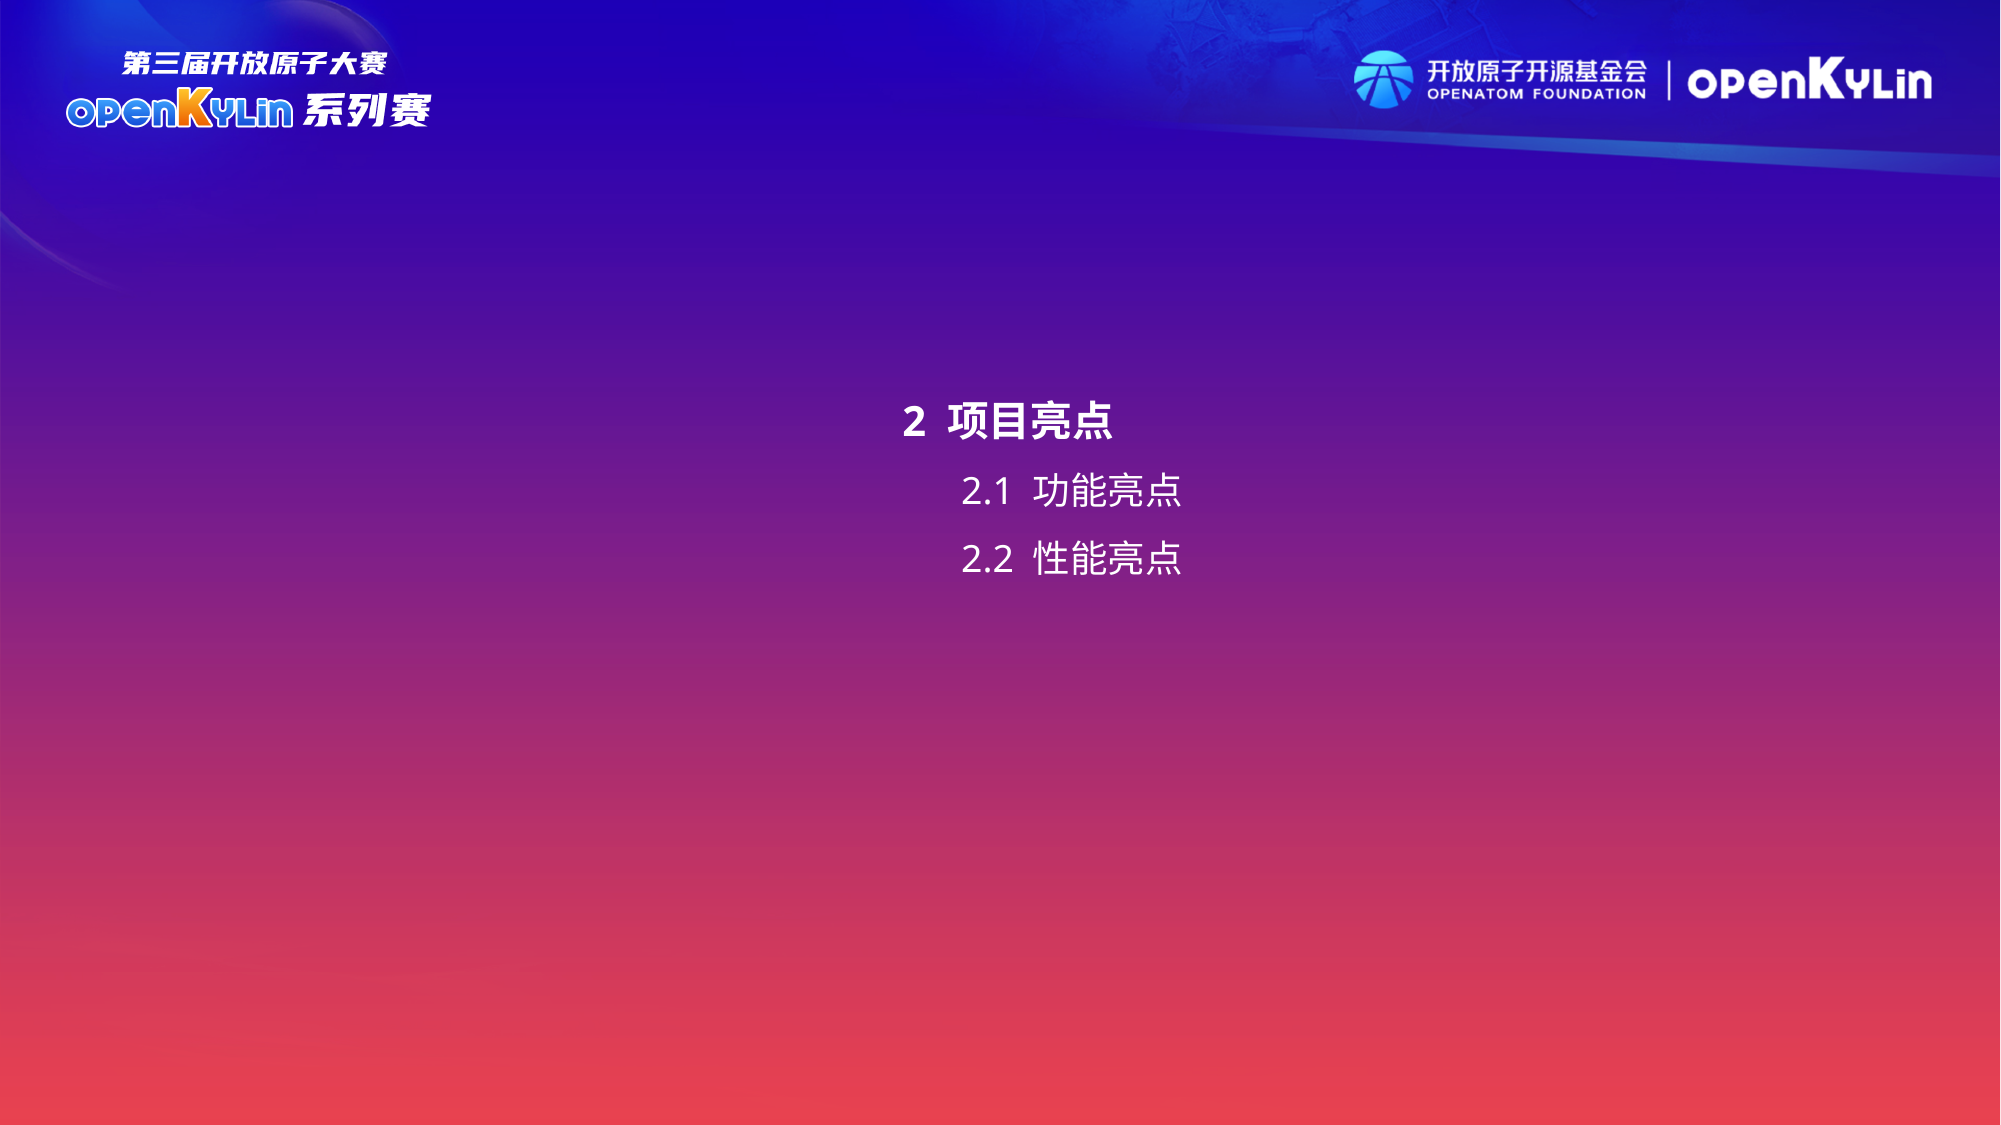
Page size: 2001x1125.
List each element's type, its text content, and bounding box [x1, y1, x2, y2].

text_box 2 项目亮点 2.1 功能亮点 2.2 性能亮点 [887, 362, 1198, 587]
picture [0, 0, 2001, 1125]
